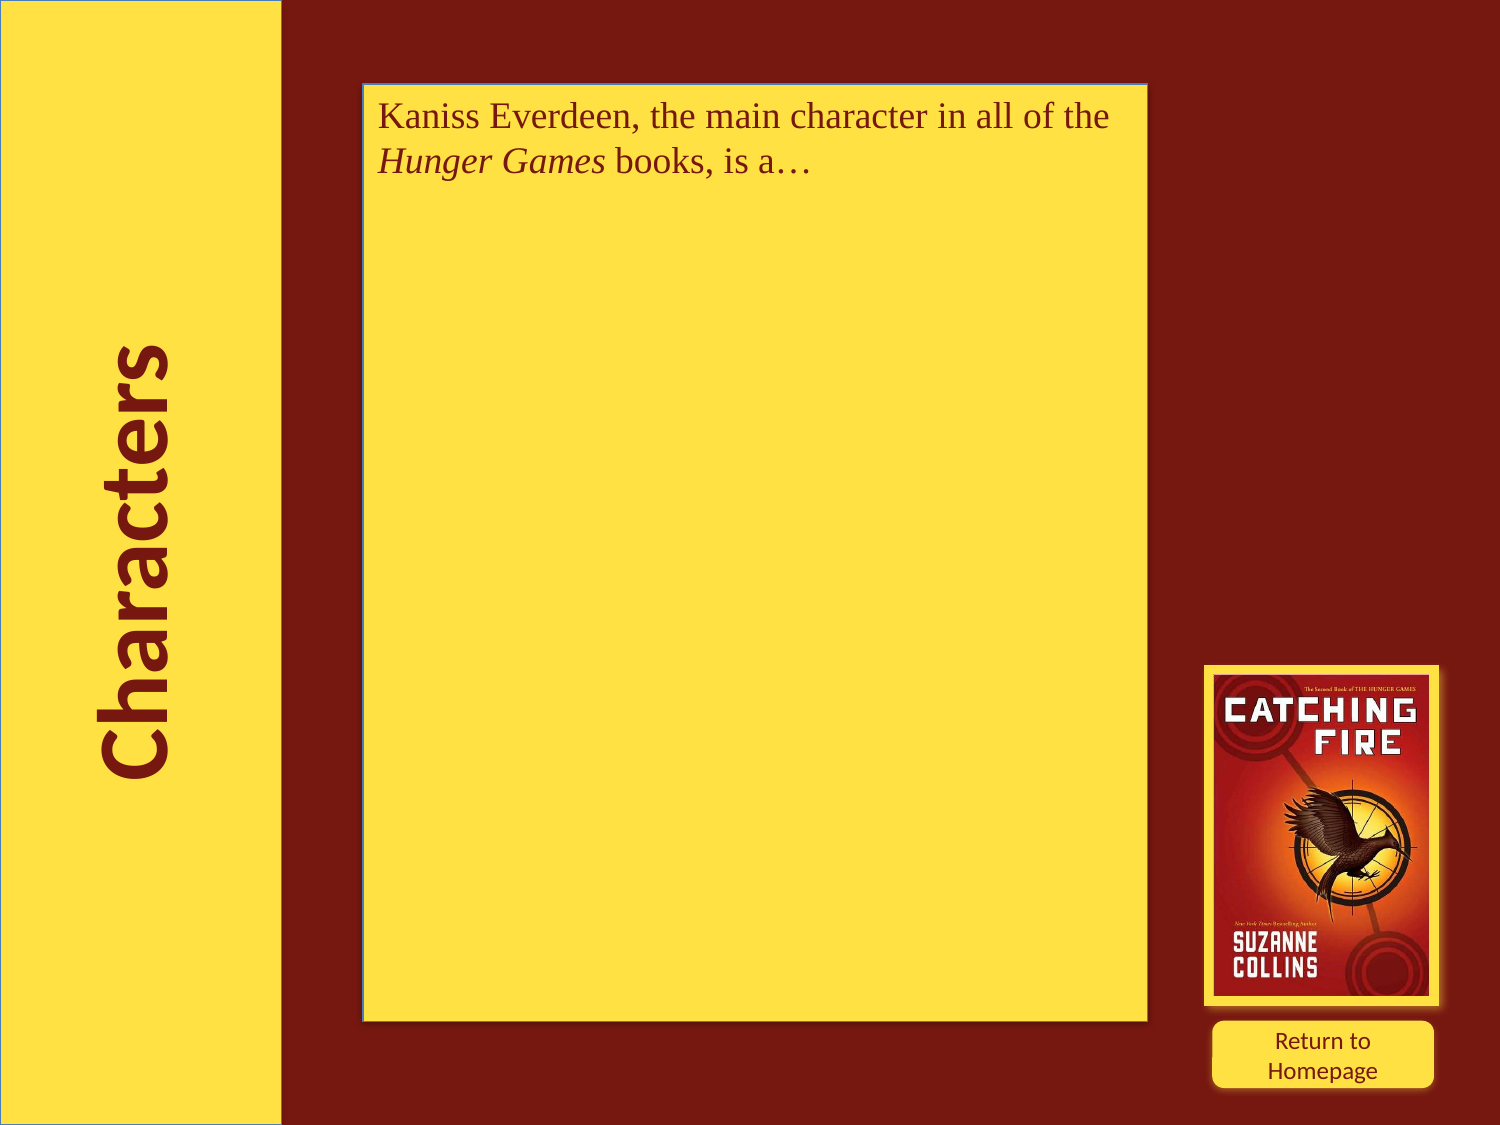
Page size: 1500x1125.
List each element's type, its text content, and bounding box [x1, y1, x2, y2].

text_box Kaniss Everdeen, the main character in all of the Hunger Games books, is a… [362, 83, 1148, 1022]
picture [1212, 674, 1430, 997]
text_box [1182, 639, 1465, 1125]
text_box Characters [0, 0, 282, 1125]
